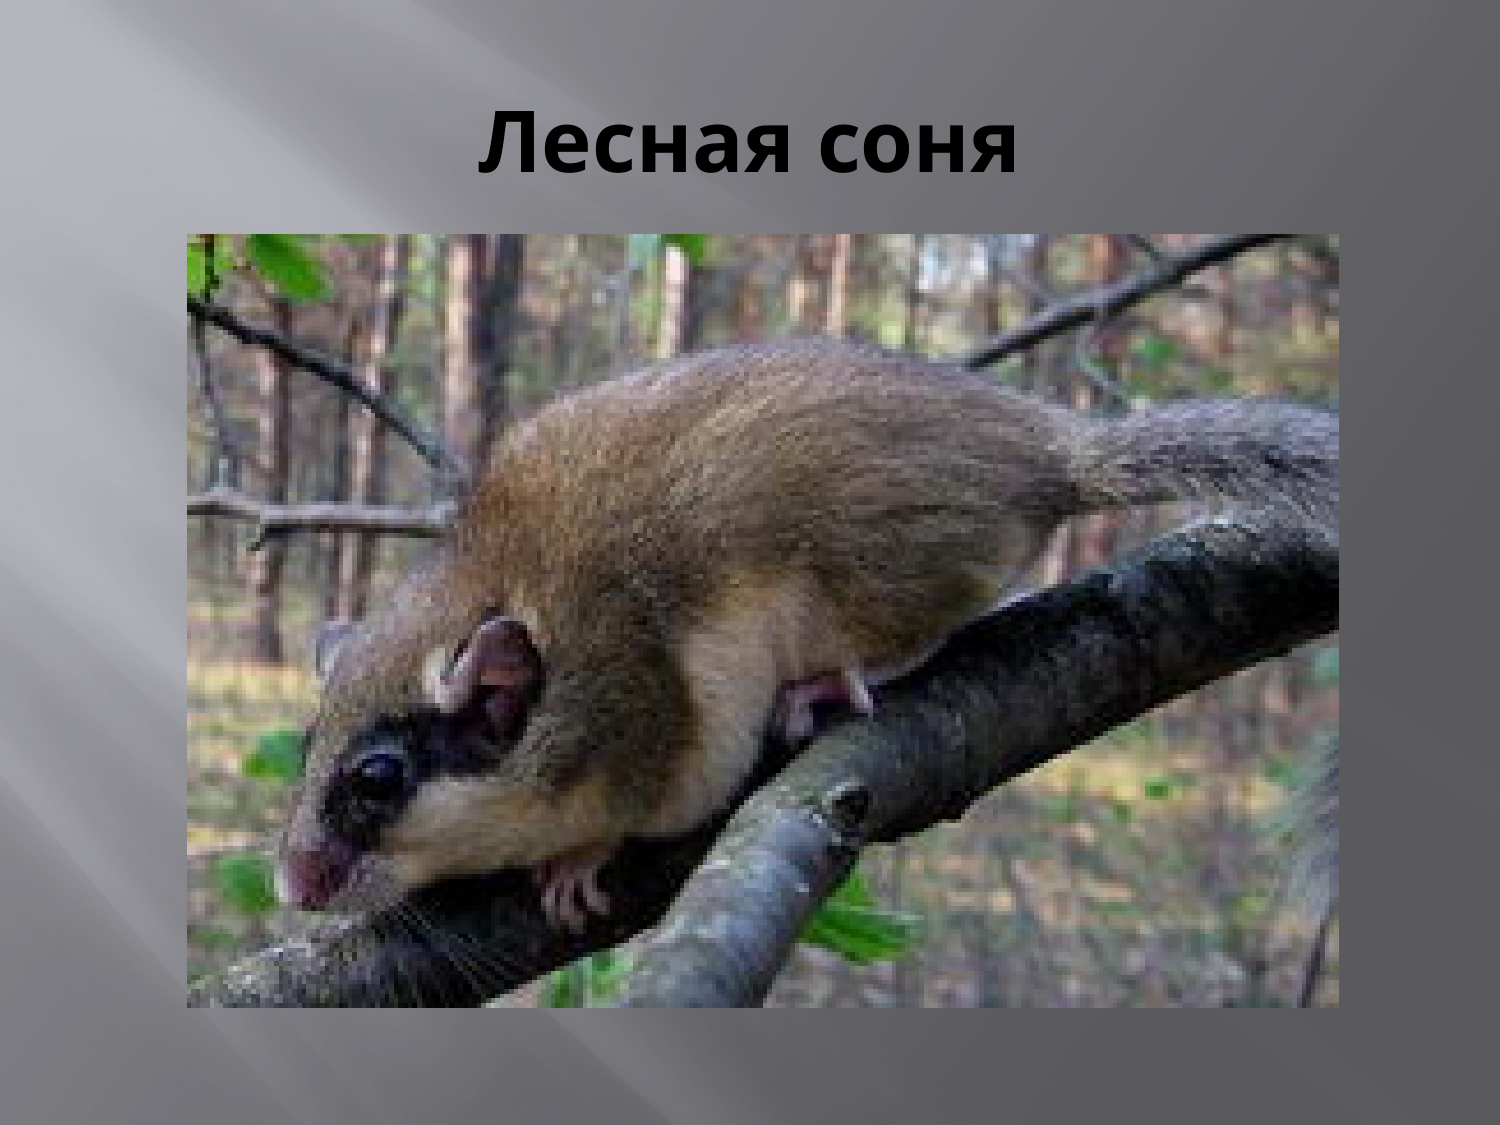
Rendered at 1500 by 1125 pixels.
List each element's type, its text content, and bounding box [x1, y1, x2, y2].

title Лесная соня [75, 45, 1425, 233]
picture [187, 234, 1339, 1009]
